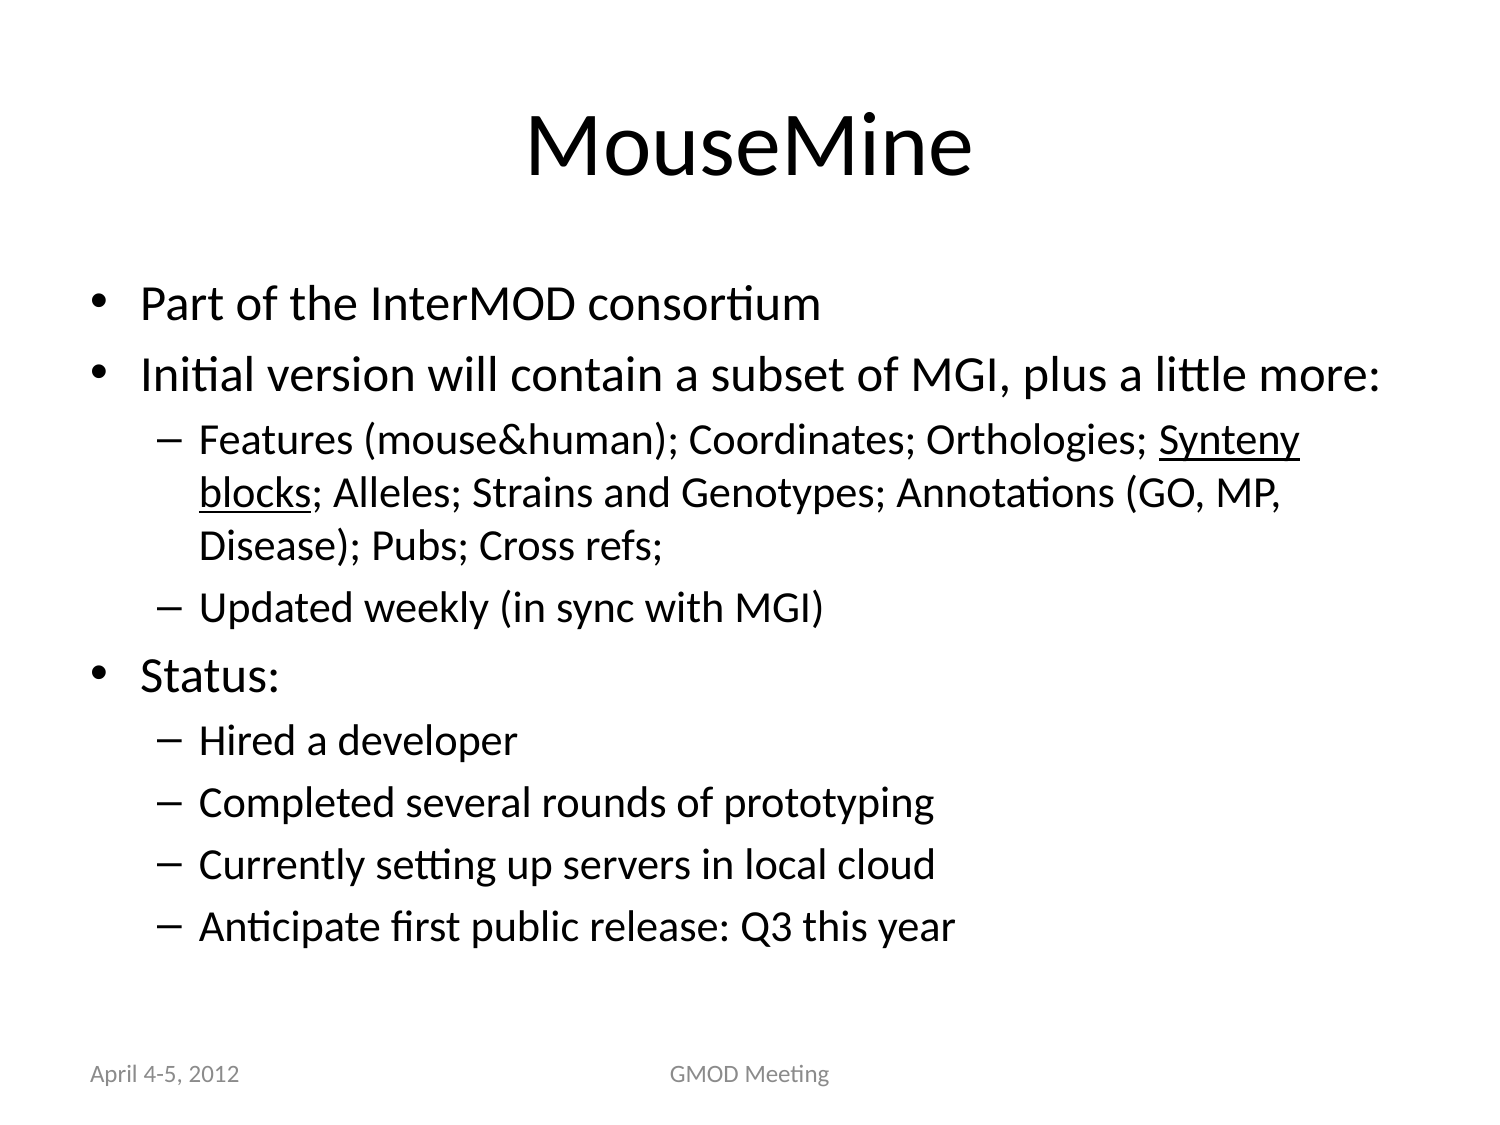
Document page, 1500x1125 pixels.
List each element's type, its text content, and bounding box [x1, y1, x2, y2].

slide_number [75, 1042, 425, 1103]
list Part of the InterMOD consortium Initial version will contain a subset of MGI, plus a little more: Features (mouse&human); Coordinates; Orthologies; Synteny blocks; Alleles; Strains and Genotypes; Annotations (GO, MP, Disease); Pubs; Cross refs; Updated weekly (in sync with MGI) Status: Hired a developer Completed several rounds of prototyping Currently setting up servers in local cloud Anticipate first public release: Q3 this year [75, 262, 1425, 1005]
footer GMOD Meeting [512, 1042, 988, 1103]
title MouseMine [75, 45, 1425, 233]
